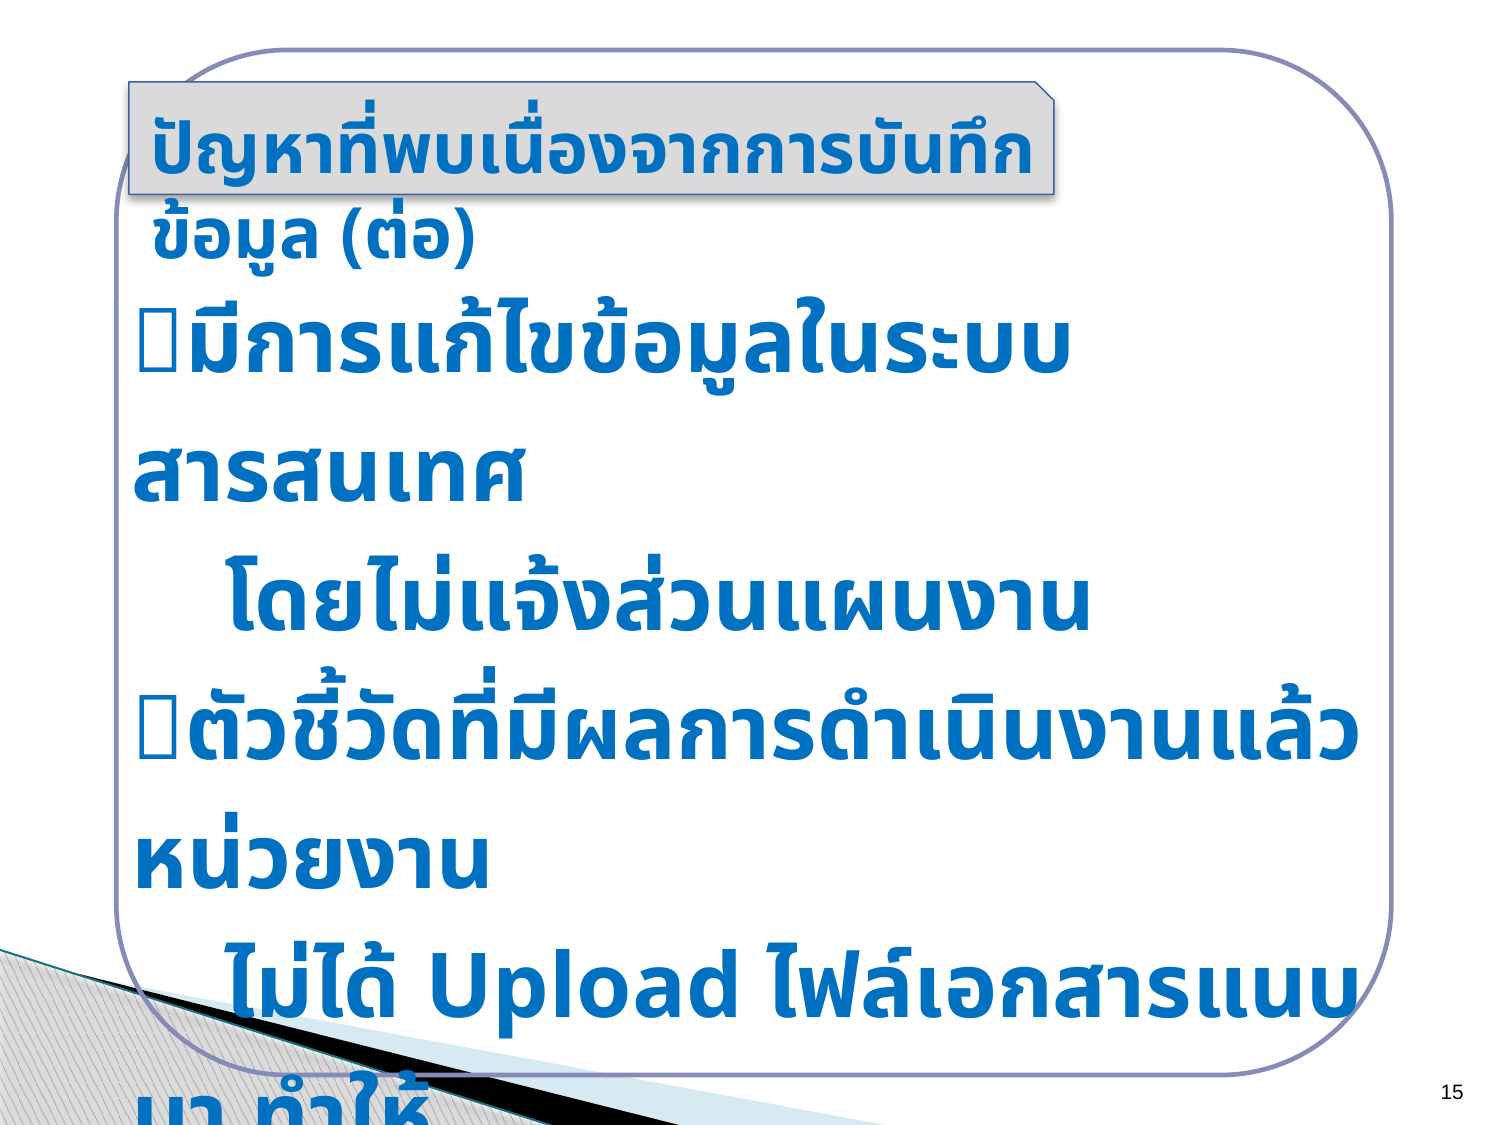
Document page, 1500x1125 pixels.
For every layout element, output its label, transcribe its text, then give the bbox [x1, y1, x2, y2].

text_box ปัญหาที่พบเนื่องจากการบันทึกข้อมูล (ต่อ) [130, 102, 1119, 191]
slide_number 15 [1418, 1051, 1479, 1112]
text_box [212, 224, 1450, 1063]
text_box [111, 45, 1396, 913]
text_box มีการแก้ไขข้อมูลในระบบสารสนเทศ โดยไม่แจ้งส่วนแผนงาน ตัวชี้วัดที่มีผลการดำเนินงานแล้วหน่วยงาน ไม่ได้ Upload ไฟล์เอกสารแนบมา ทำให้ ไม่มีข้อมูลเพื่อใช้ในการตรวจสอบ [112, 261, 1400, 988]
text_box [133, 988, 1295, 1080]
text_box [128, 81, 1055, 196]
